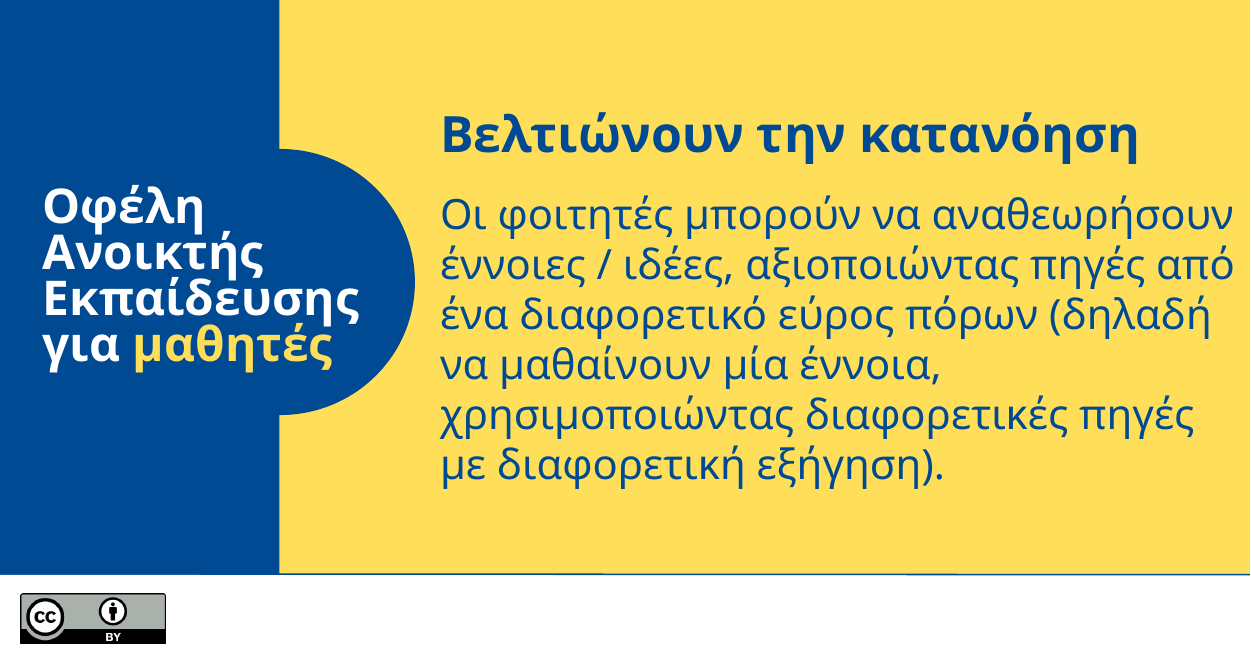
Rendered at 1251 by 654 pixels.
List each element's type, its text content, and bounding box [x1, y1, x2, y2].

text_box [401, 223, 415, 341]
text_box [0, 0, 280, 573]
picture [20, 592, 166, 645]
text_box [196, 386, 365, 416]
text_box [0, 582, 1250, 654]
text_box Βελτιώνουν την κατανόηση Οι φοιτητές μπορούν να αναθεωρήσουν έννοιες / ιδέες, αξιοποιώντας πηγές από ένα διαφορετικό εύρος πόρων (δηλαδή να μαθαίνουν μία έννοια, χρησιμοποιώντας διαφορετικές πηγές με διαφορετική εξήγηση). [424, 87, 1250, 503]
text_box Οφέλη Ανοικτής Εκπαίδευσης για μαθητές [27, 171, 401, 386]
text_box [206, 148, 355, 171]
